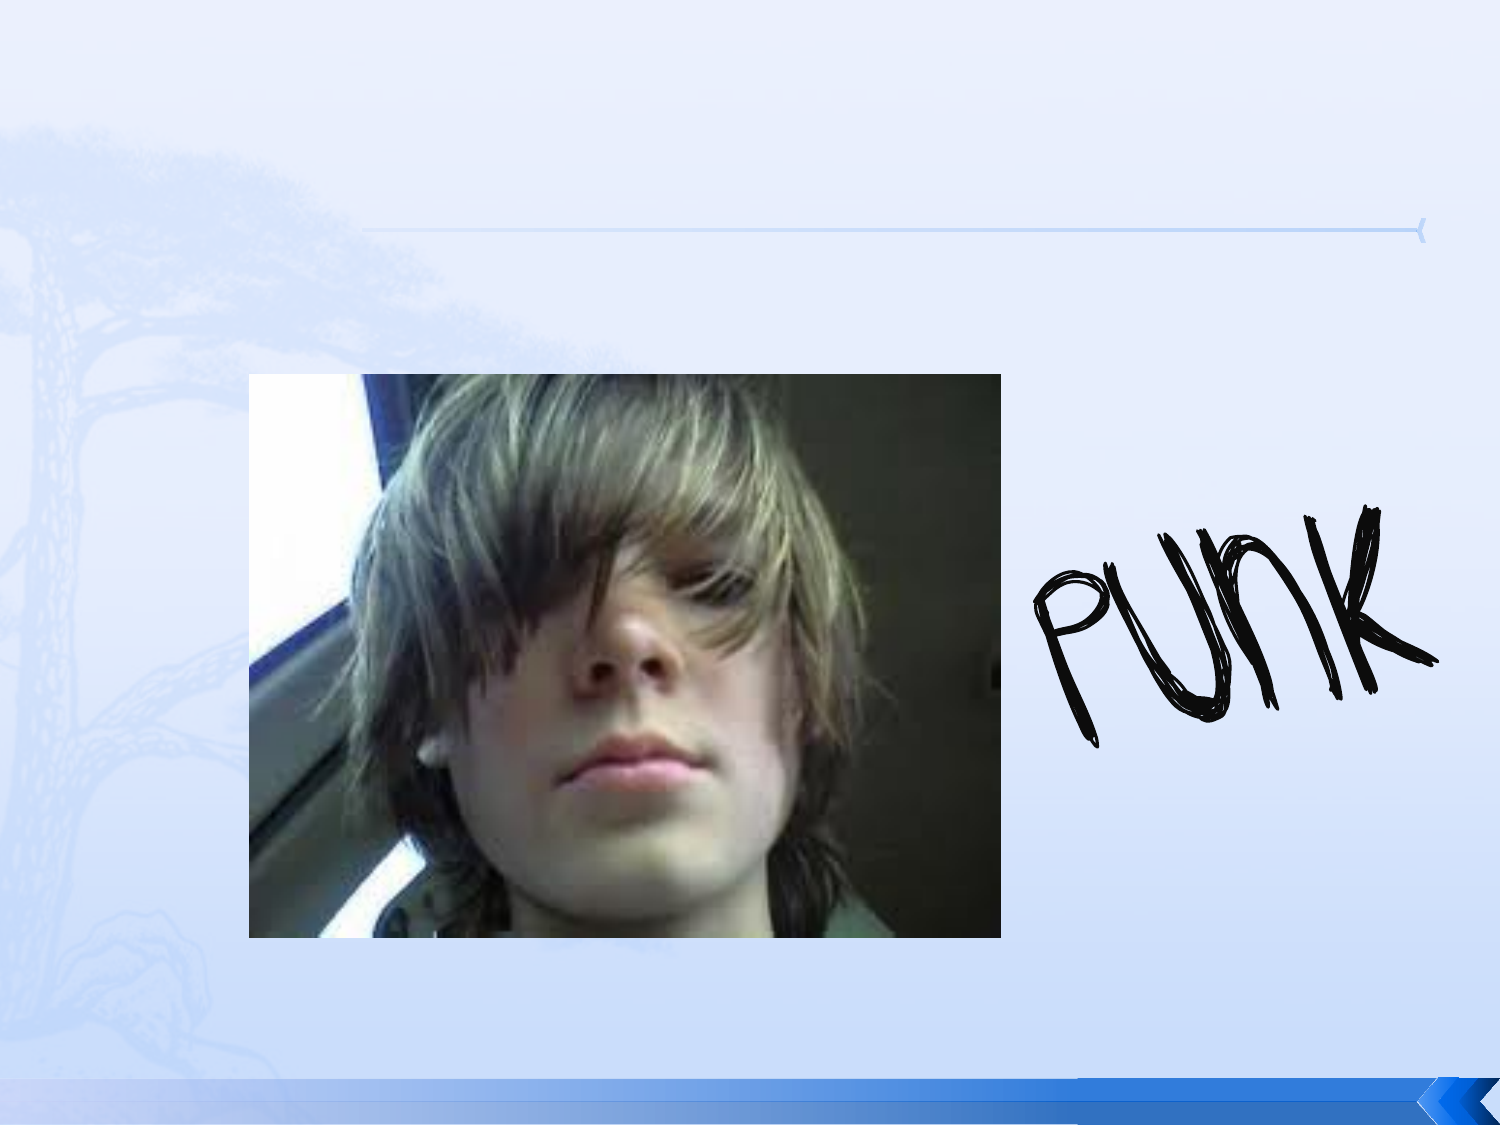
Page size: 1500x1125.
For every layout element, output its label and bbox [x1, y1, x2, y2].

picture [249, 374, 1002, 938]
